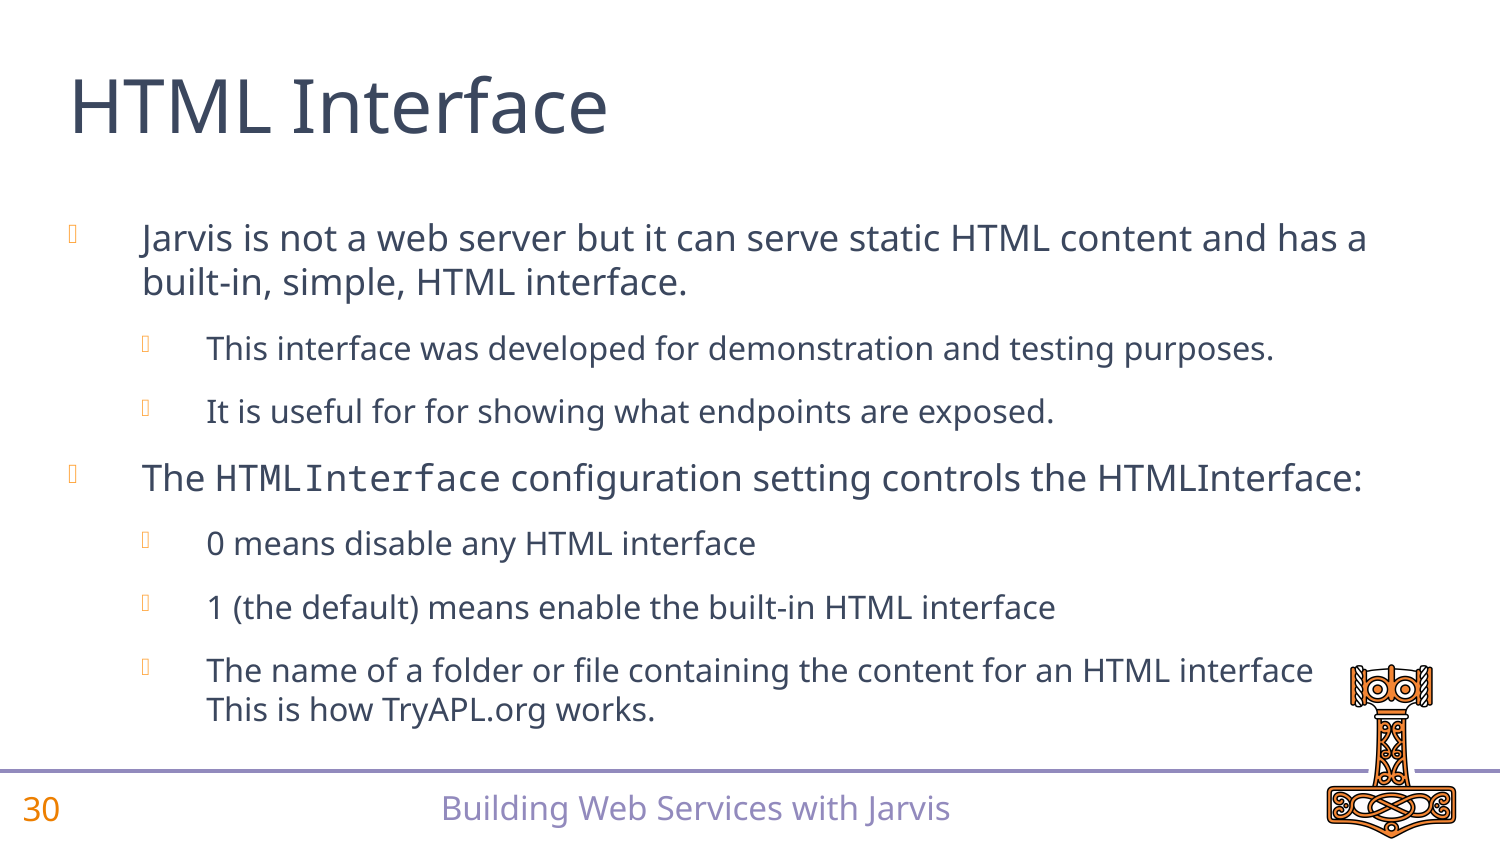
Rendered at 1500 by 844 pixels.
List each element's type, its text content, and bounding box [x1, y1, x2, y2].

list Jarvis is not a web server but it can serve static HTML content and has a built-in, simple, HTML interface. This interface was developed for demonstration and testing purposes. It is useful for for showing what endpoints are exposed. The HTMLInterface configuration setting controls the HTMLInterface: 0 means disable any HTML interface 1 (the default) means enable the built-in HTML interface The name of a folder or file containing the content for an HTML interface This is how TryAPL.org works. [53, 207, 1447, 740]
picture [1320, 655, 1461, 844]
title HTML Interface [53, 43, 1203, 157]
